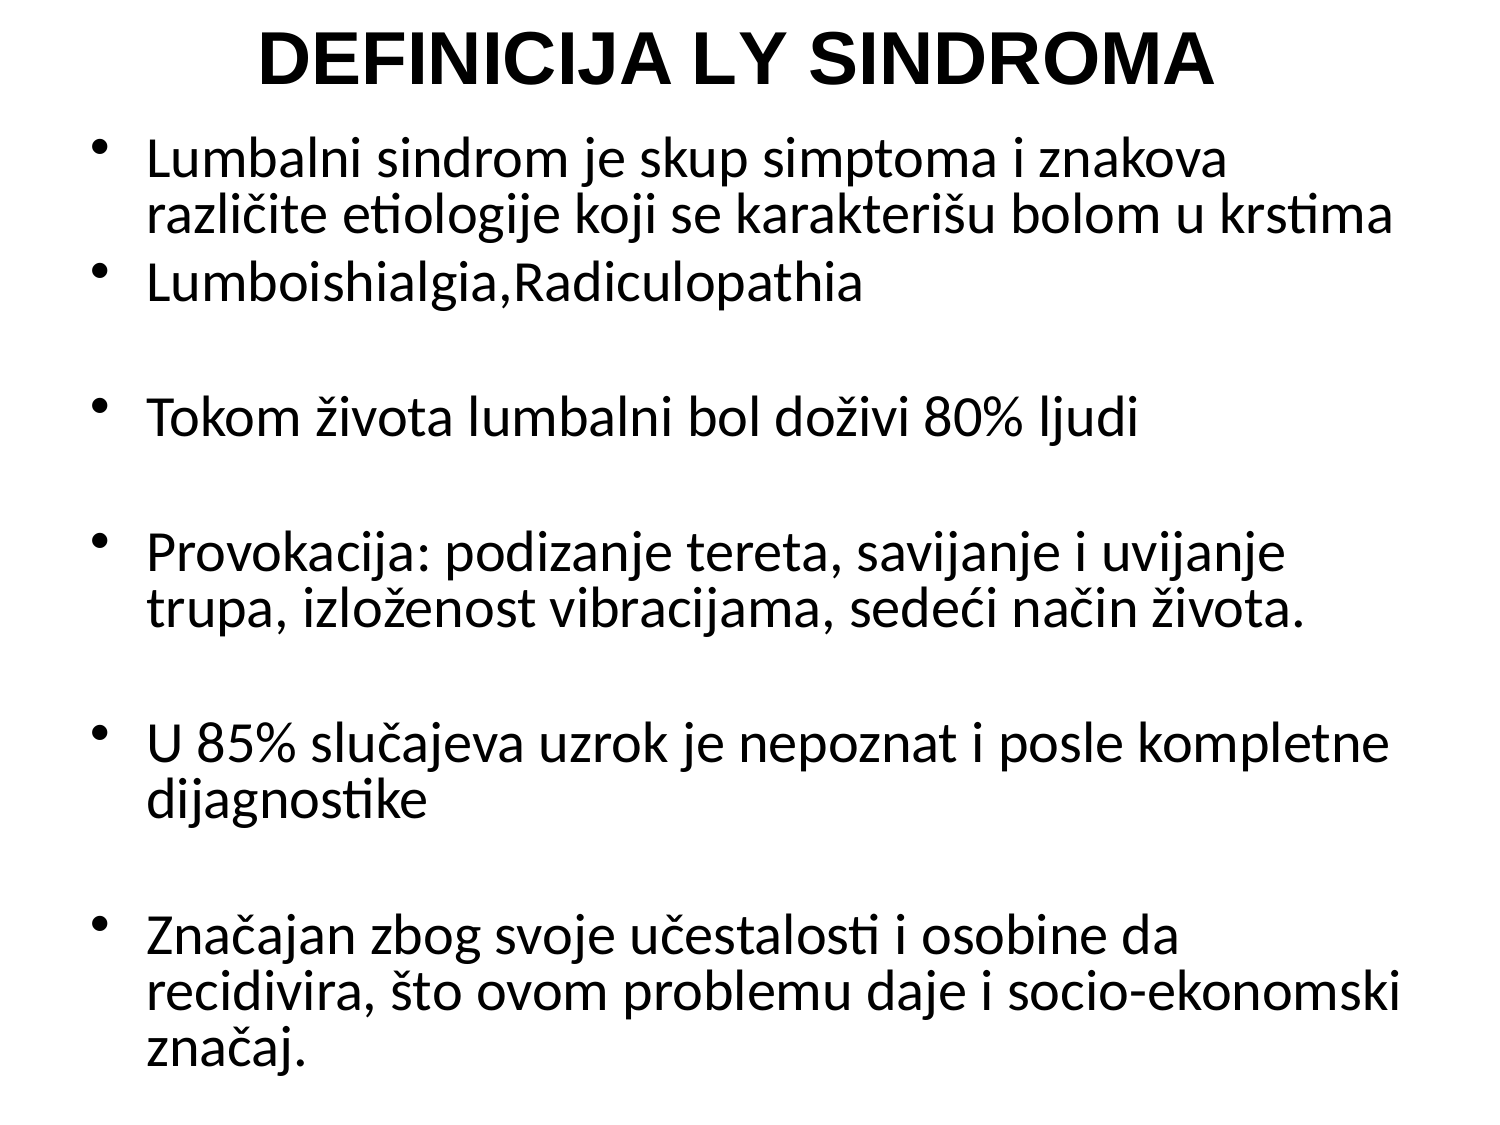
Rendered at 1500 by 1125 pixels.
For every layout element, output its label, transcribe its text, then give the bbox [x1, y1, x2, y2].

title DEFINICIJA LY SINDROMA [62, 15, 1413, 94]
list Lumbalni sindrom je skup simptoma i znakova različite etiologije koji se karakterišu bolom u krstima Lumboishialgia,Radiculopathia Tokom života lumbalni bol doživi 80% ljudi Provokacija: podizanje tereta, savijanje i uvijanje trupa, izloženost vibracijama, sedeći način života. U 85% slučajeva uzrok je nepoznat i posle kompletne dijagnostike Značajan zbog svoje učestalosti i osobine da recidivira, što ovom problemu daje i socio-ekonomski značaj. [74, 124, 1426, 1038]
